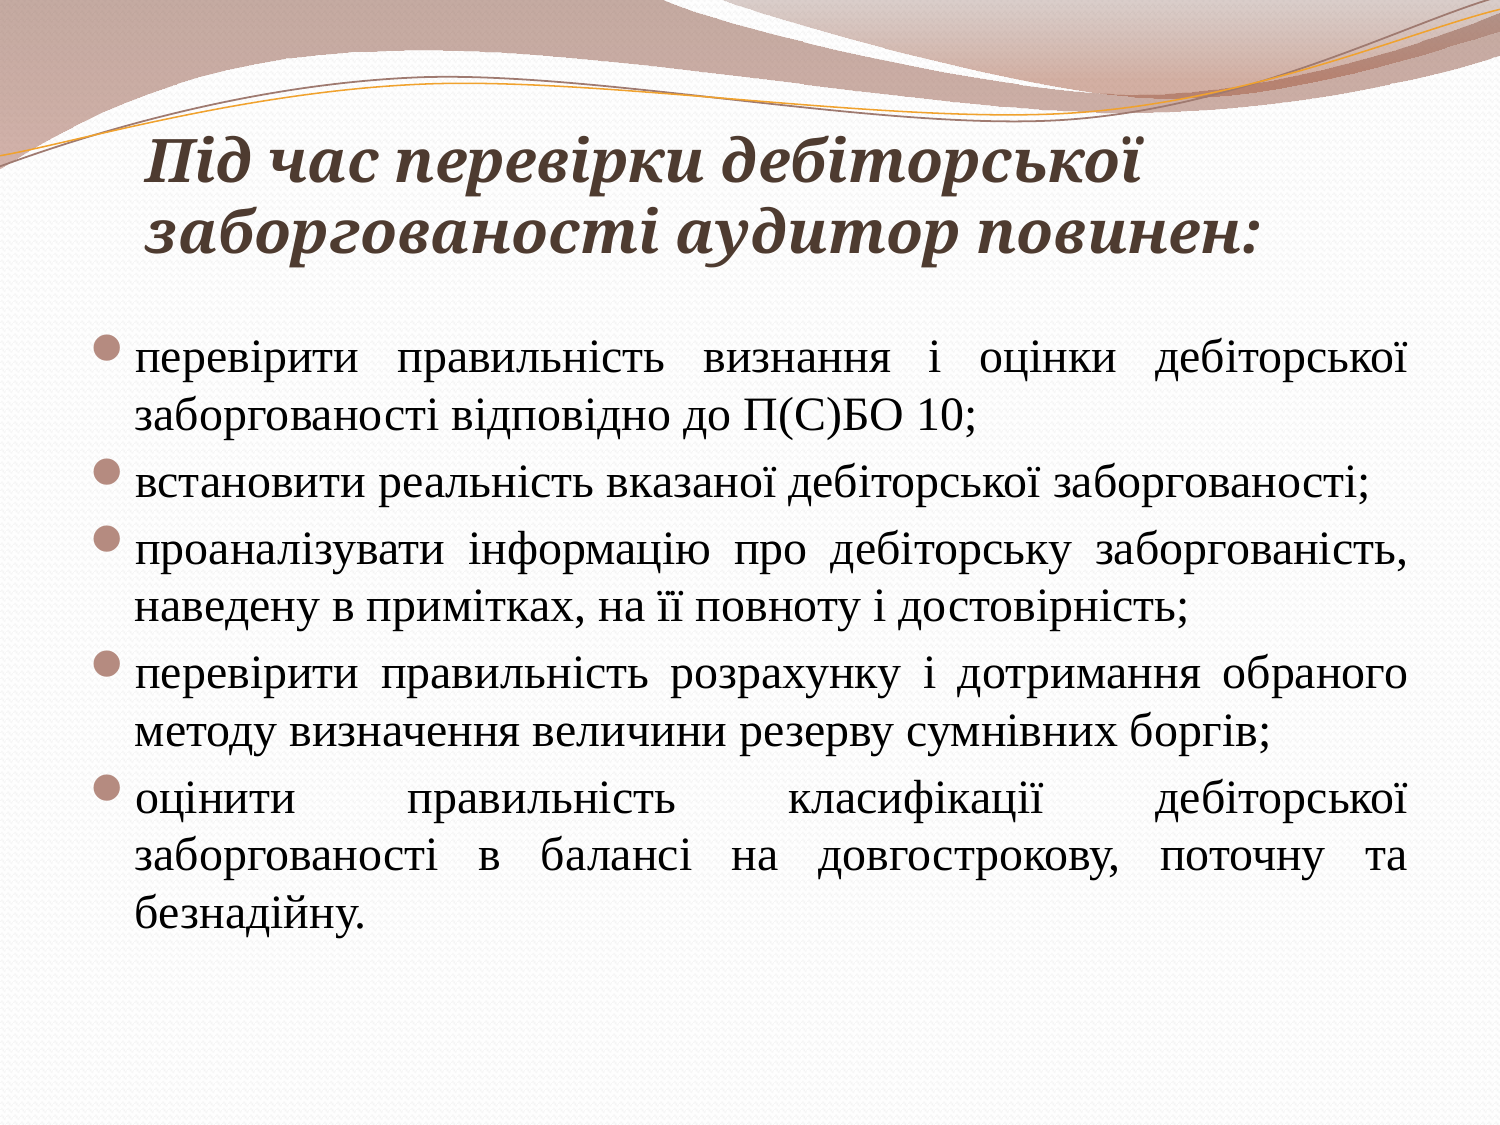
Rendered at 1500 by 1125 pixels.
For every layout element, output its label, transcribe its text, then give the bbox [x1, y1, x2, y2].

list перевірити правильність визнання і оцінки дебіторської заборго­ваності відповідно до П(С)БО 10; встановити реальність вказаної дебіторської заборгованості; проаналізувати інформацію про дебіторську заборгованість, наве­дену в примітках, на її повноту і достовірність; перевірити правильність розрахунку і дотримання обраного методу визначення величини резерву сумнівних боргів; оцінити правильність класифікації дебіторської заборгованості в балансі на довгострокову, поточну та безнадійну. [75, 317, 1425, 1000]
title Під час перевірки дебіторської заборгованості аудитор повинен: [145, 113, 1496, 338]
